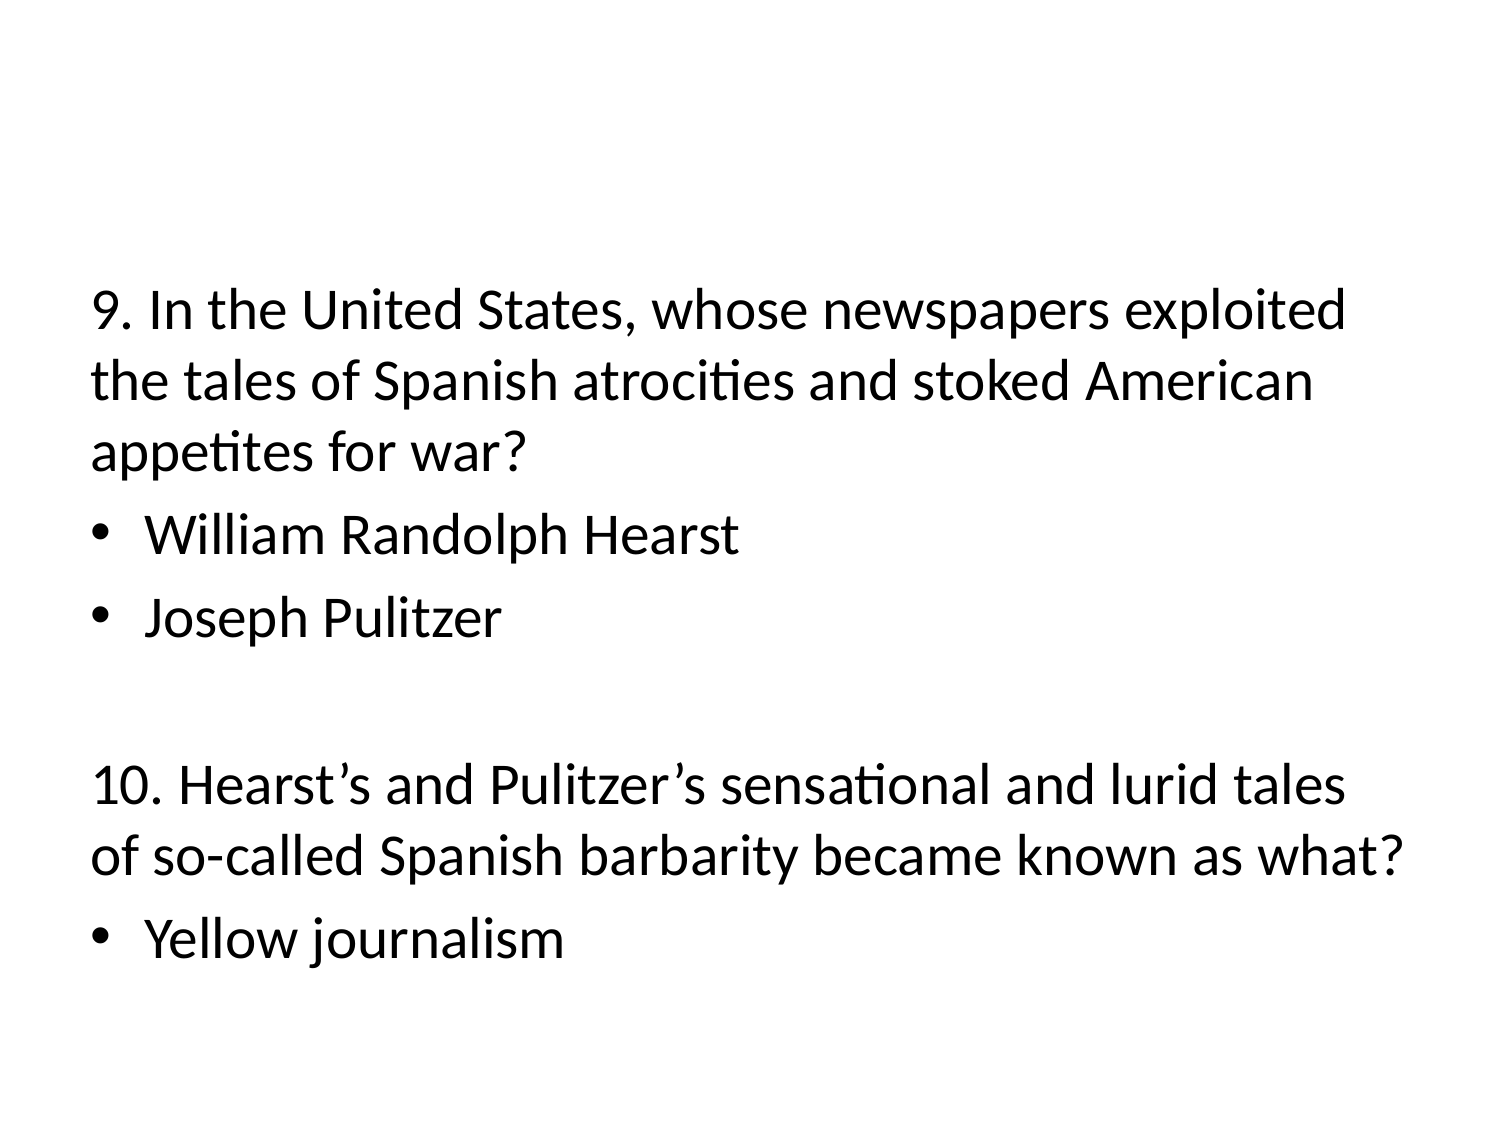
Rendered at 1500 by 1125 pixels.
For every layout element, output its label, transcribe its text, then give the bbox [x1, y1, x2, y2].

list 9. In the United States, whose newspapers exploited the tales of Spanish atrocities and stoked American appetites for war? William Randolph Hearst Joseph Pulitzer 10. Hearst’s and Pulitzer’s sensational and lurid tales of so-called Spanish barbarity became known as what? Yellow journalism [75, 262, 1425, 1005]
